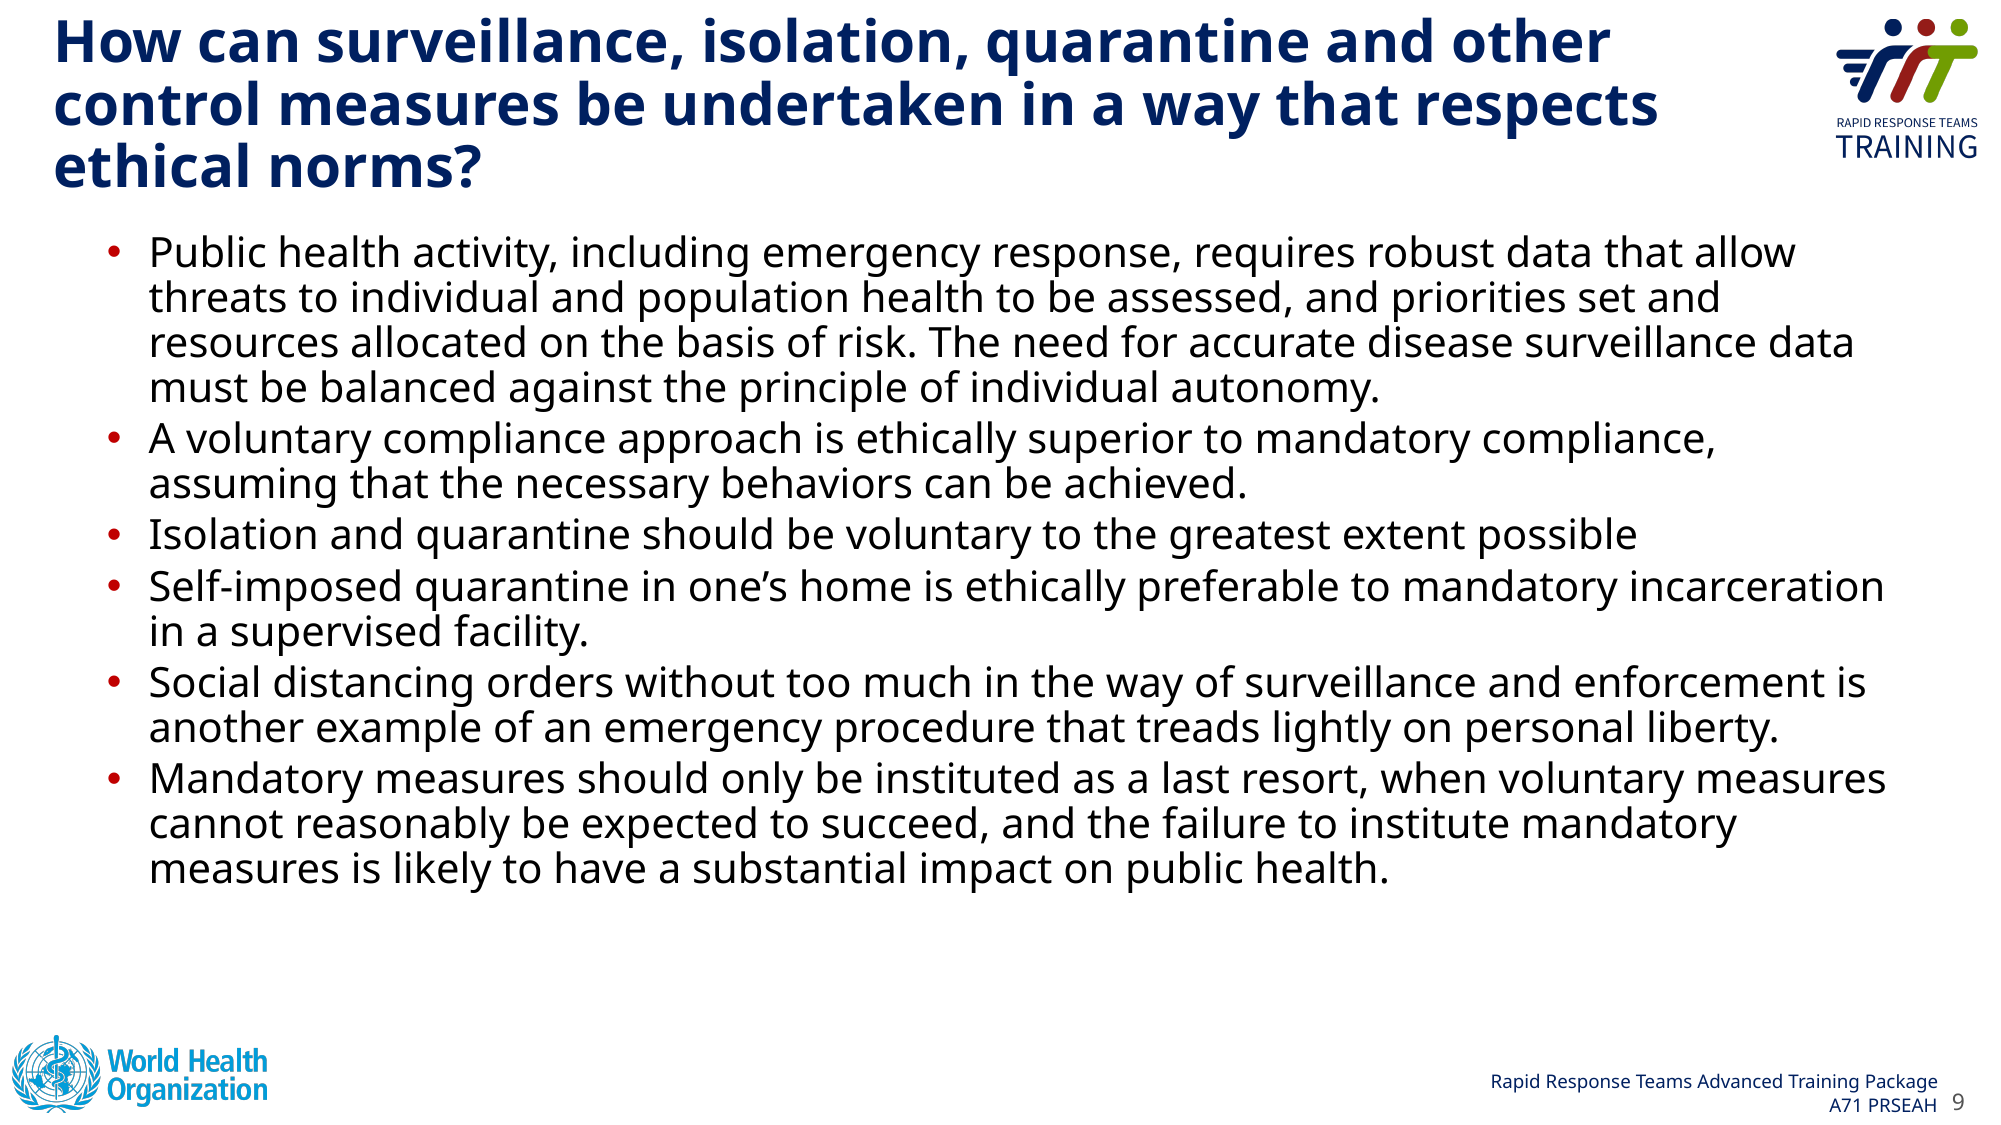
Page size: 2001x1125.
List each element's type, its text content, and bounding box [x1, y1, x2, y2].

picture [12, 1083, 48, 1113]
picture [58, 1050, 64, 1058]
picture [49, 1091, 267, 1113]
picture [1835, 19, 1978, 167]
picture [12, 1035, 98, 1105]
title How can surveillance, isolation, quarantine and other control measures be undertaken in a way that respects ethical norms? [45, 0, 1697, 334]
list Public health activity, including emergency response, requires robust data that allow threats to individual and population health to be assessed, and priorities set and resources allocated on the basis of risk. The need for accurate disease surveillance data must be balanced against the principle of individual autonomy. A voluntary compliance approach is ethically superior to mandatory compliance, assuming that the necessary behaviors can be achieved. Isolation and quarantine should be voluntary to the greatest extent possible Self-imposed quarantine in one’s home is ethically preferable to mandatory incarceration in a supervised facility. Social distancing orders without too much in the way of surveillance and enforcement is another example of an emergency procedure that treads lightly on personal liberty. Mandatory measures should only be instituted as a last resort, when voluntary measures cannot reasonably be expected to succeed, and the failure to institute mandatory measures is likely to have a substantial impact on public health. [98, 223, 1923, 1091]
